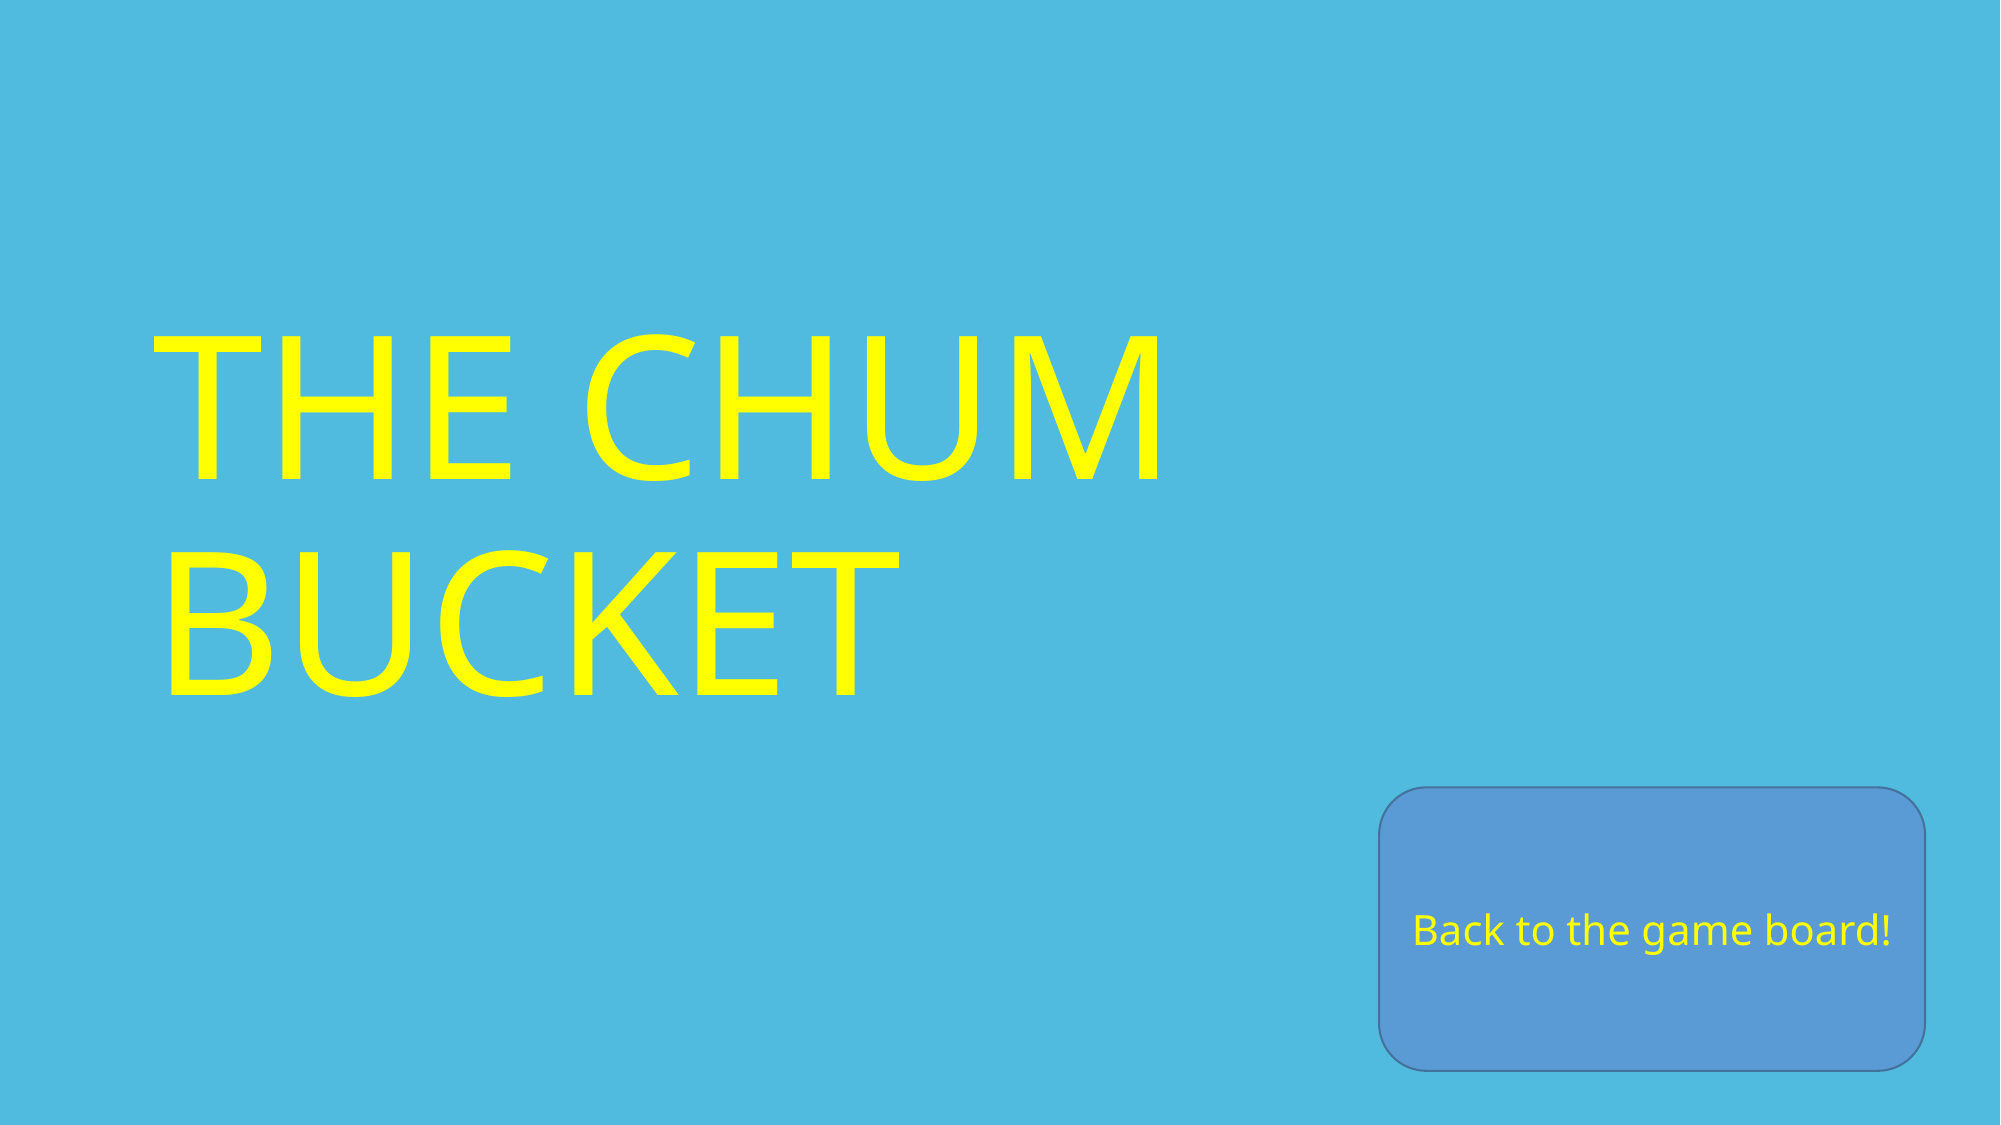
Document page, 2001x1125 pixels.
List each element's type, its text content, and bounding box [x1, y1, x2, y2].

text_box Back to the game board! [1378, 786, 1927, 1072]
list THE CHUM BUCKET [137, 299, 1863, 1014]
